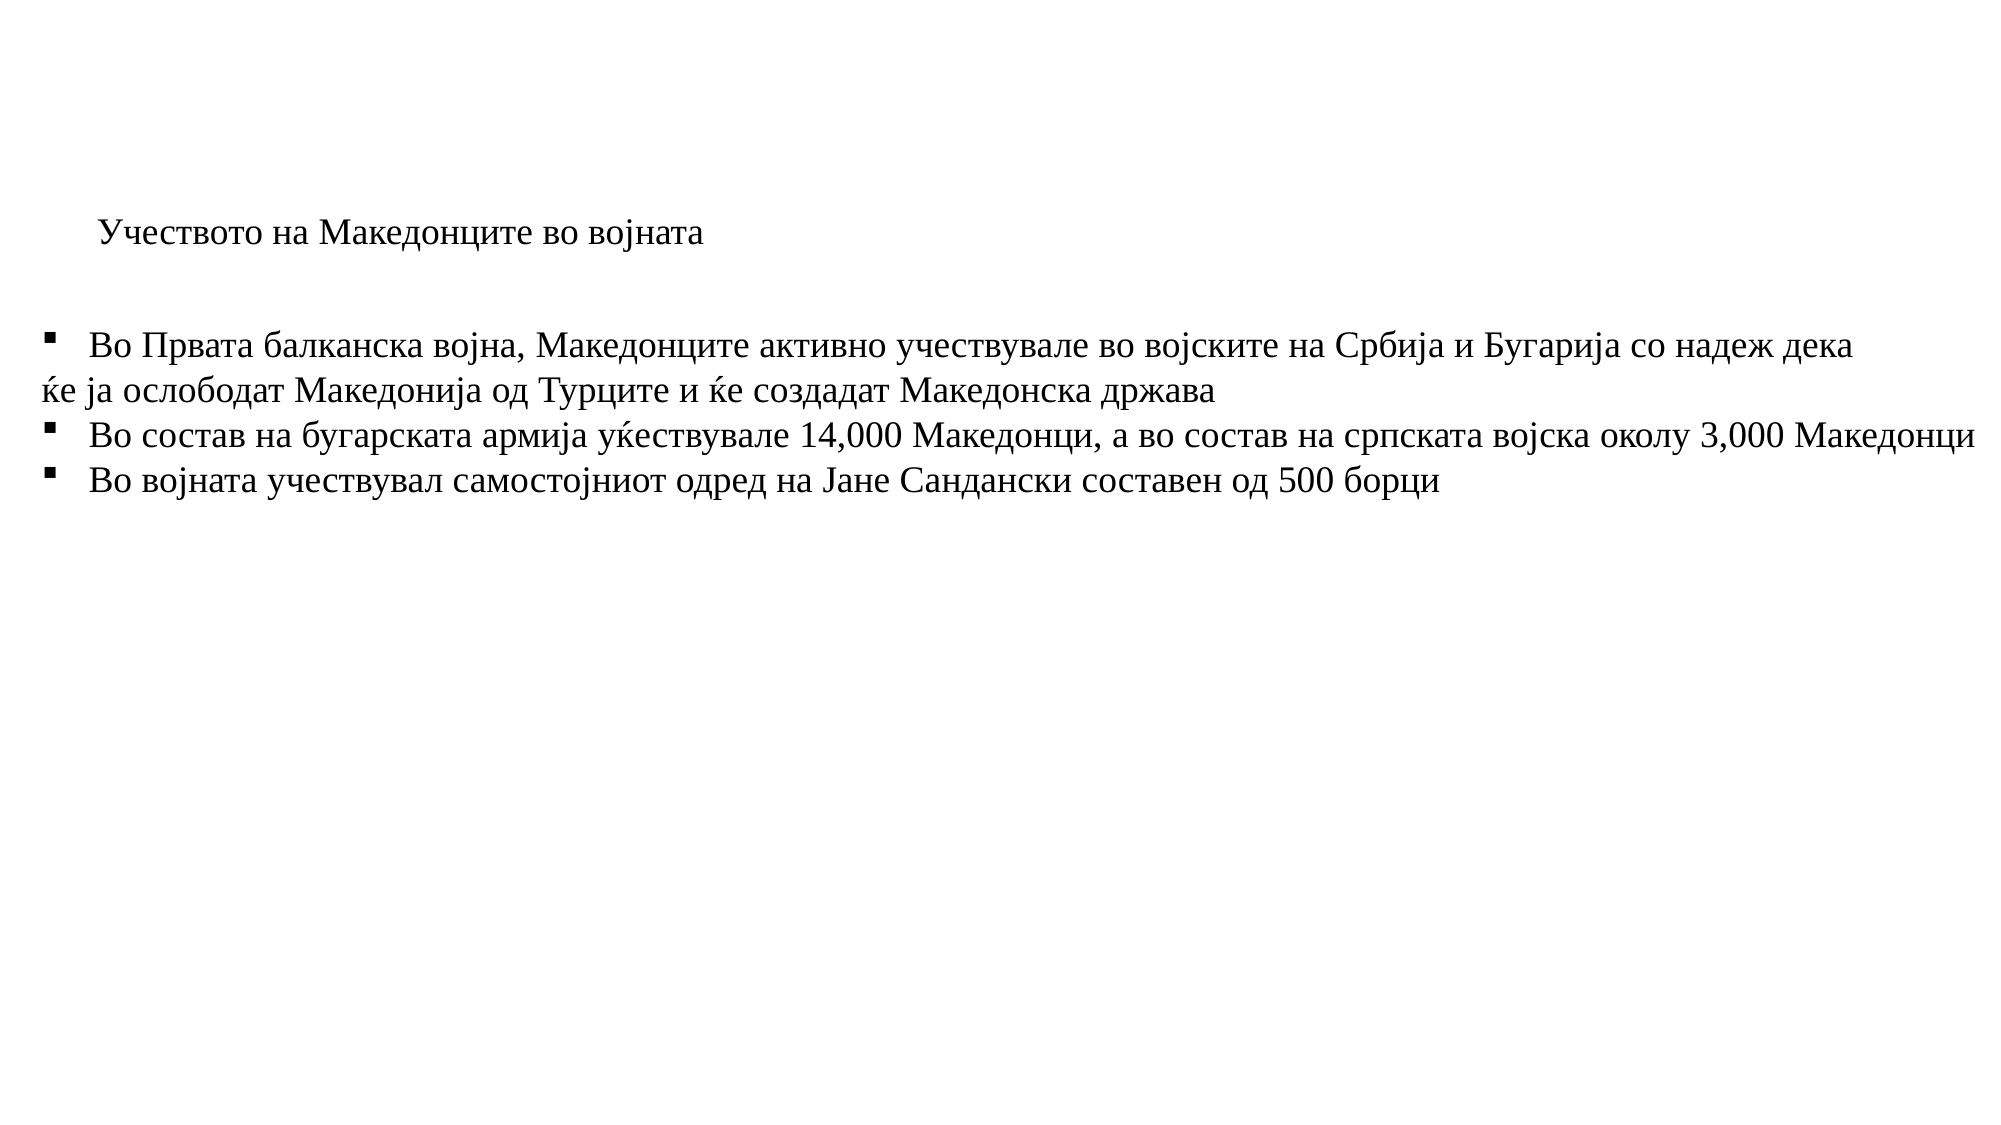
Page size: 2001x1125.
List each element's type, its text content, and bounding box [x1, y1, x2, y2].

text_box Учеството на Македонците во војната [81, 199, 720, 260]
text_box Во Првата балканска војна, Македонците активно учествувале во војските на Србија и Бугарија со надеж дека ќе ја ослободат Македонија од Турците и ќе создадат Македонска држава Во состав на бугарската армија уќествувале 14,000 Македонци, а во состав на српската војска околу 3,000 Македонци Во војната учествувал самостојниот одред на Јане Сандански составен од 500 борци [26, 312, 1993, 553]
